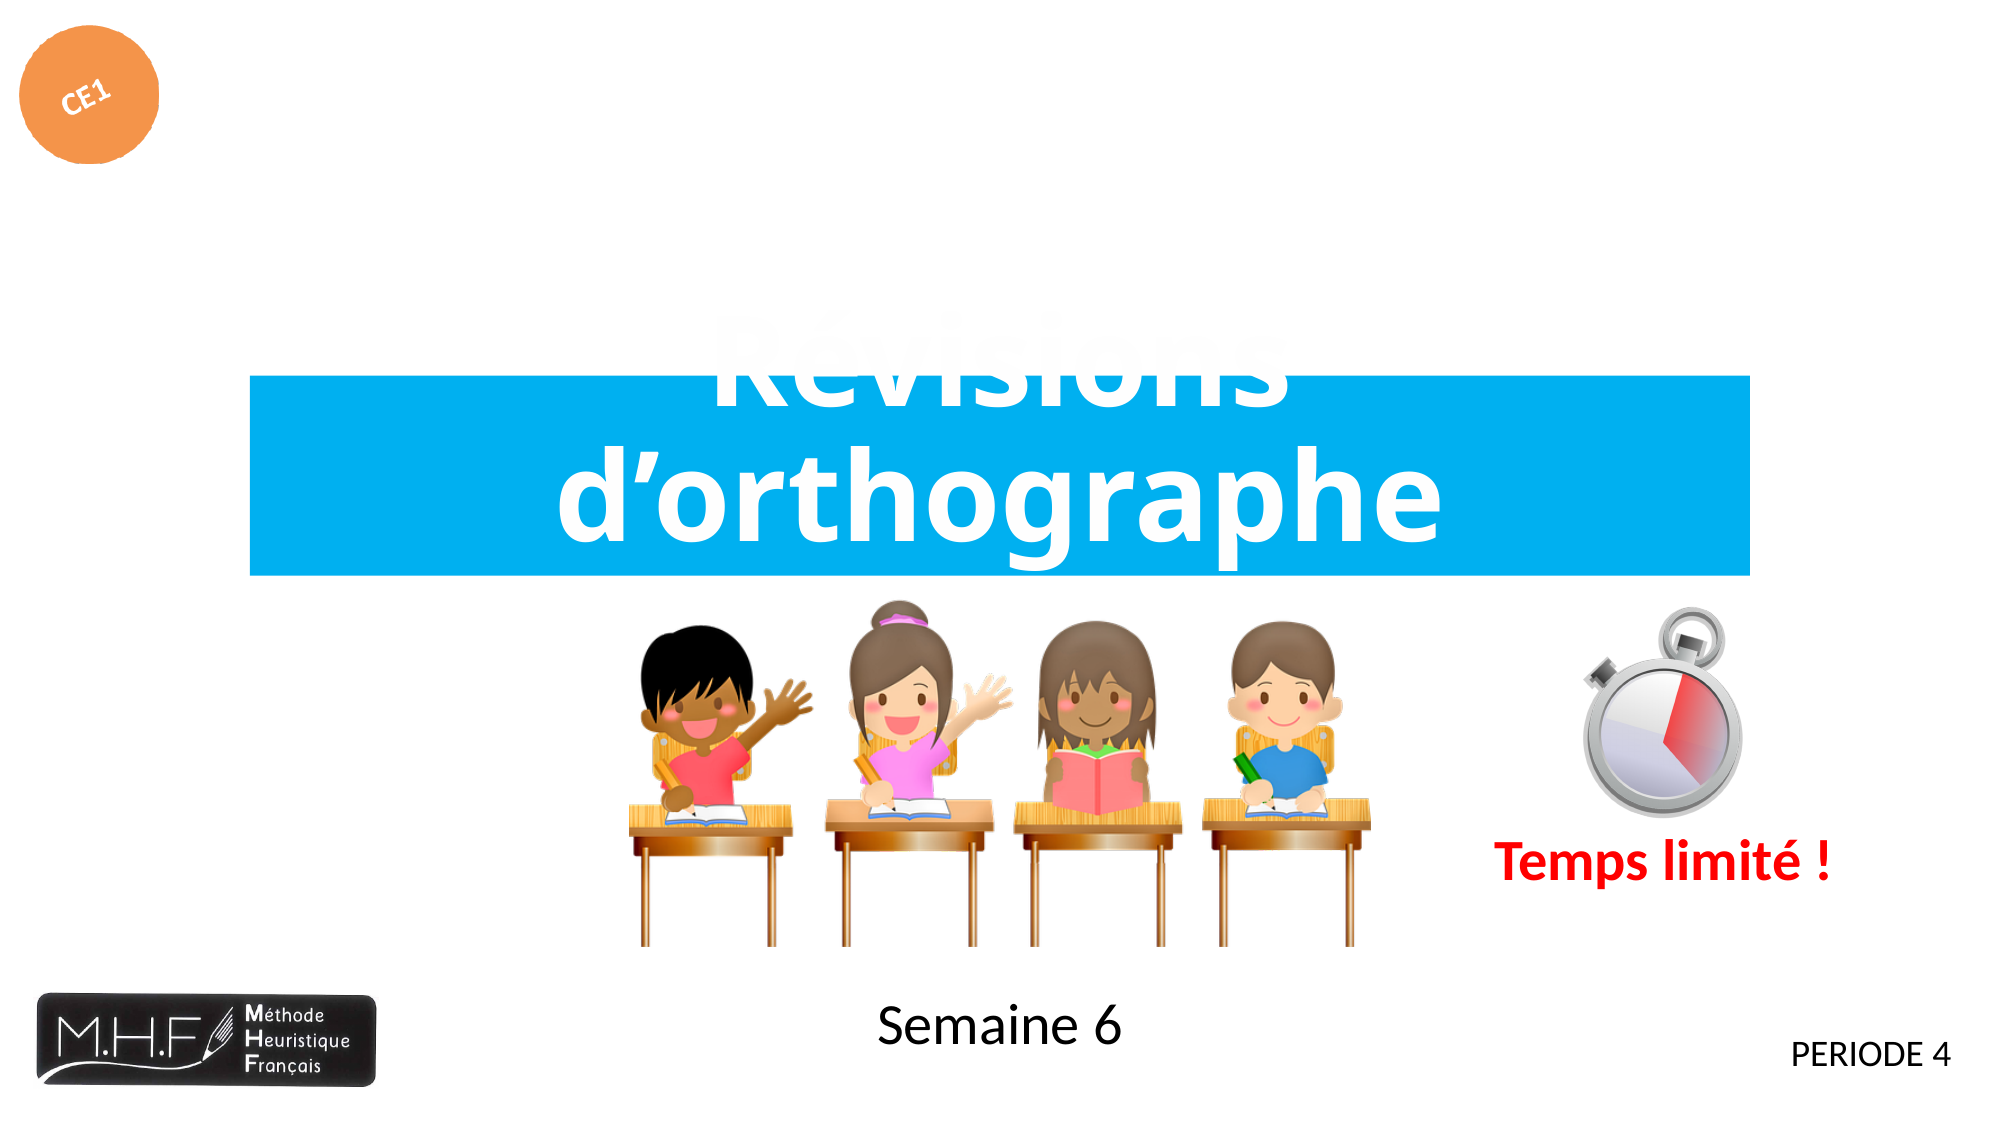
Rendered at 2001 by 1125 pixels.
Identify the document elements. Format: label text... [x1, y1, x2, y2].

picture [33, 990, 379, 1089]
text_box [1474, 602, 1854, 953]
text_box PERIODE 4 [1750, 1021, 1967, 1082]
picture [629, 593, 1371, 947]
text_box Semaine 6 [249, 987, 1750, 1118]
title Révisions d’orthographe [249, 375, 1750, 576]
picture [19, 25, 159, 165]
